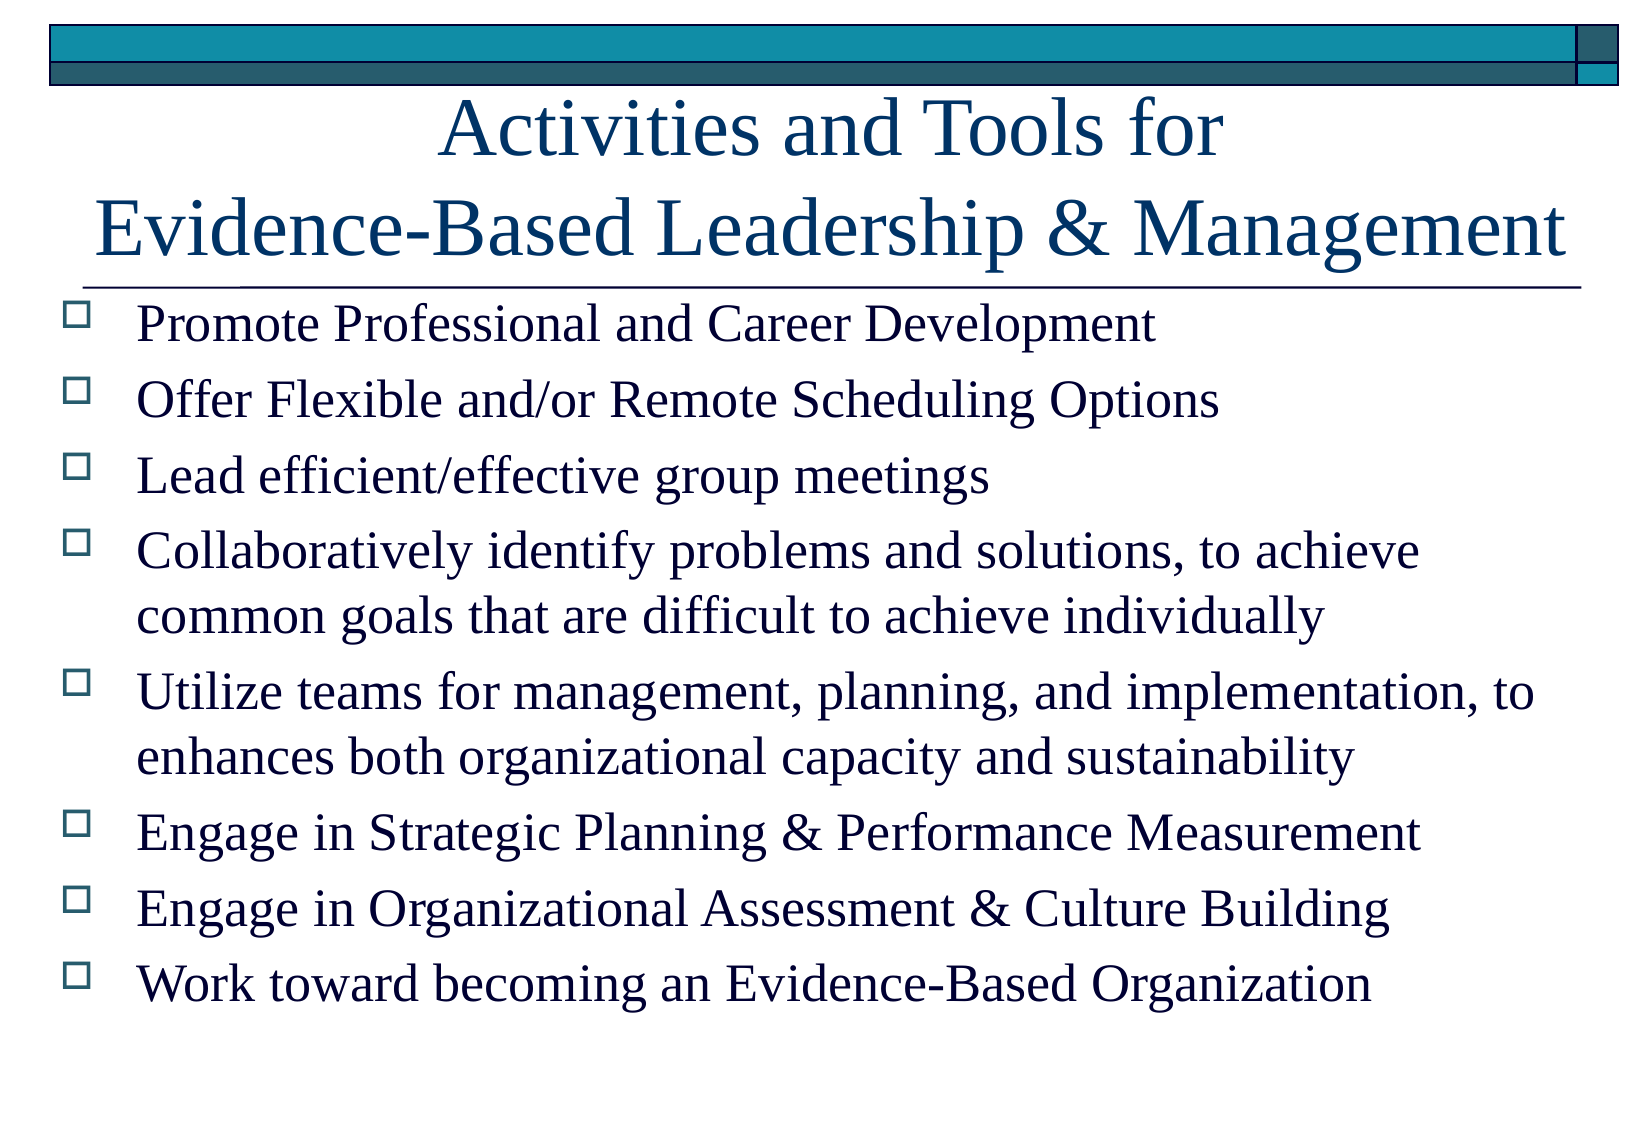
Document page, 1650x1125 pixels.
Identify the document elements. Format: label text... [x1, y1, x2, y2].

list Promote Professional and Career Development Offer Flexible and/or Remote Scheduling Options Lead efficient/effective group meetings Collaboratively identify problems and solutions, to achieve common goals that are difficult to achieve individually Utilize teams for management, planning, and implementation, to enhances both organizational capacity and sustainability Engage in Strategic Planning & Performance Measurement Engage in Organizational Assessment & Culture Building Work toward becoming an Evidence-Based Organization [44, 279, 1624, 1104]
title Activities and Tools for Evidence-Based Leadership & Management [39, 83, 1624, 281]
